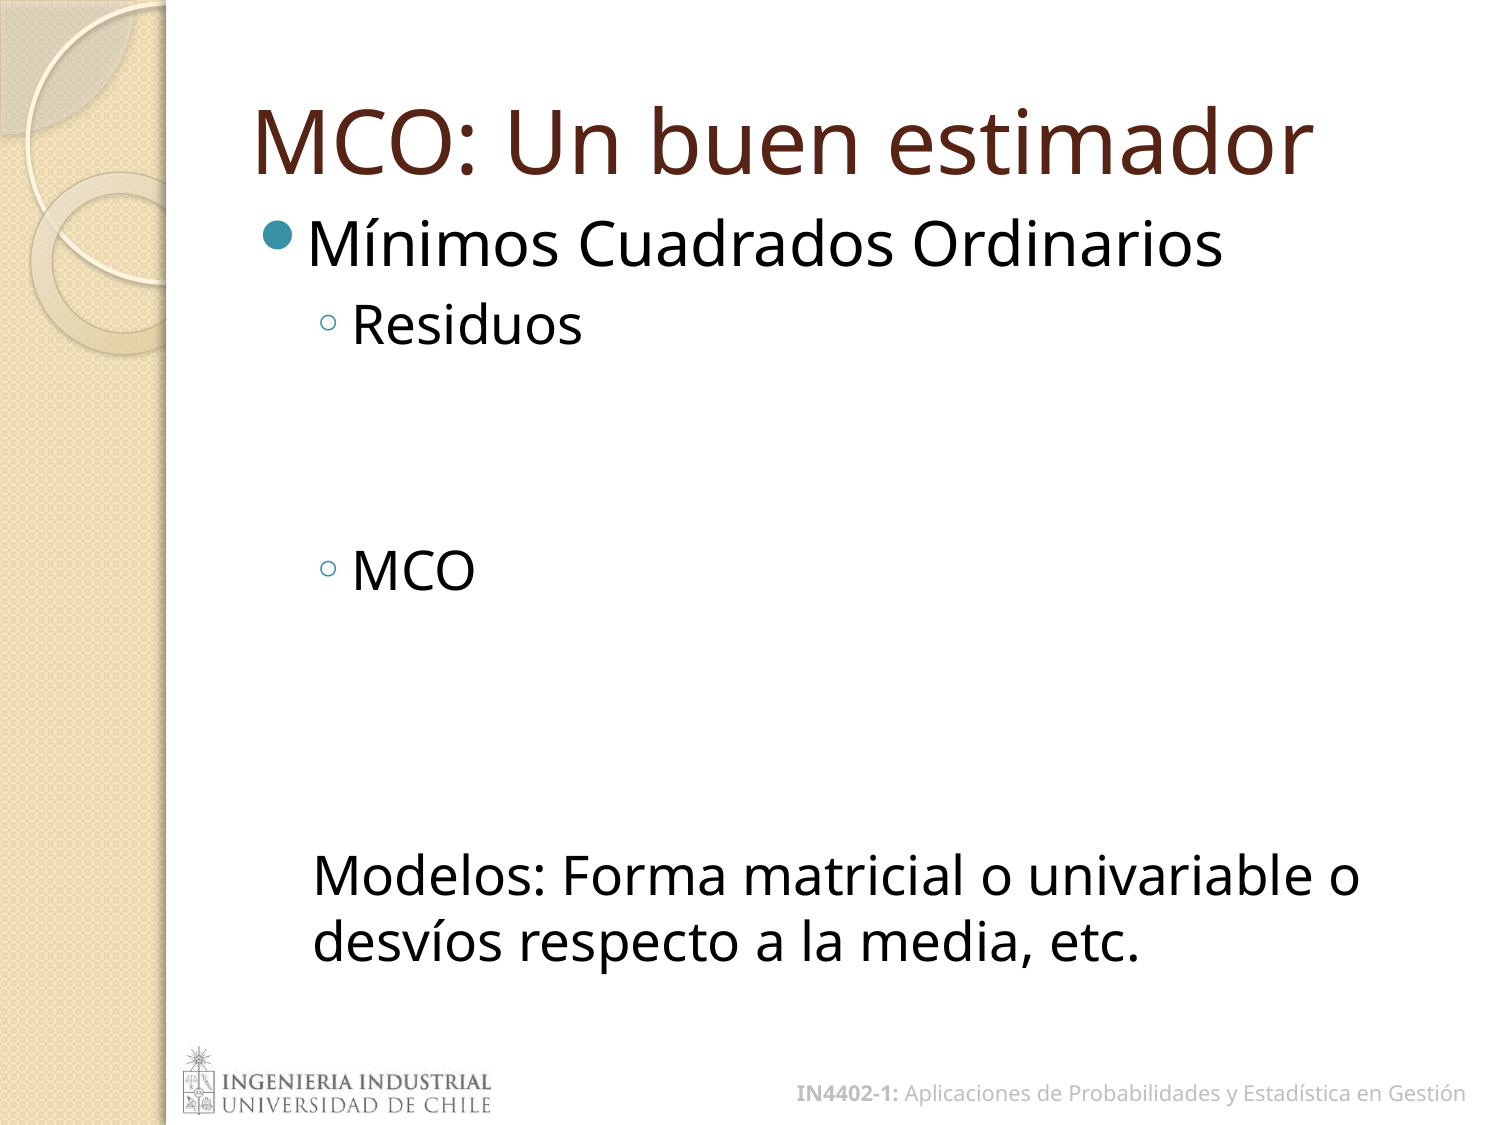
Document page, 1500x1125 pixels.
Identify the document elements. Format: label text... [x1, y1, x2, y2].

picture [183, 1046, 491, 1115]
title MCO: Un buen estimador [235, 45, 1466, 233]
